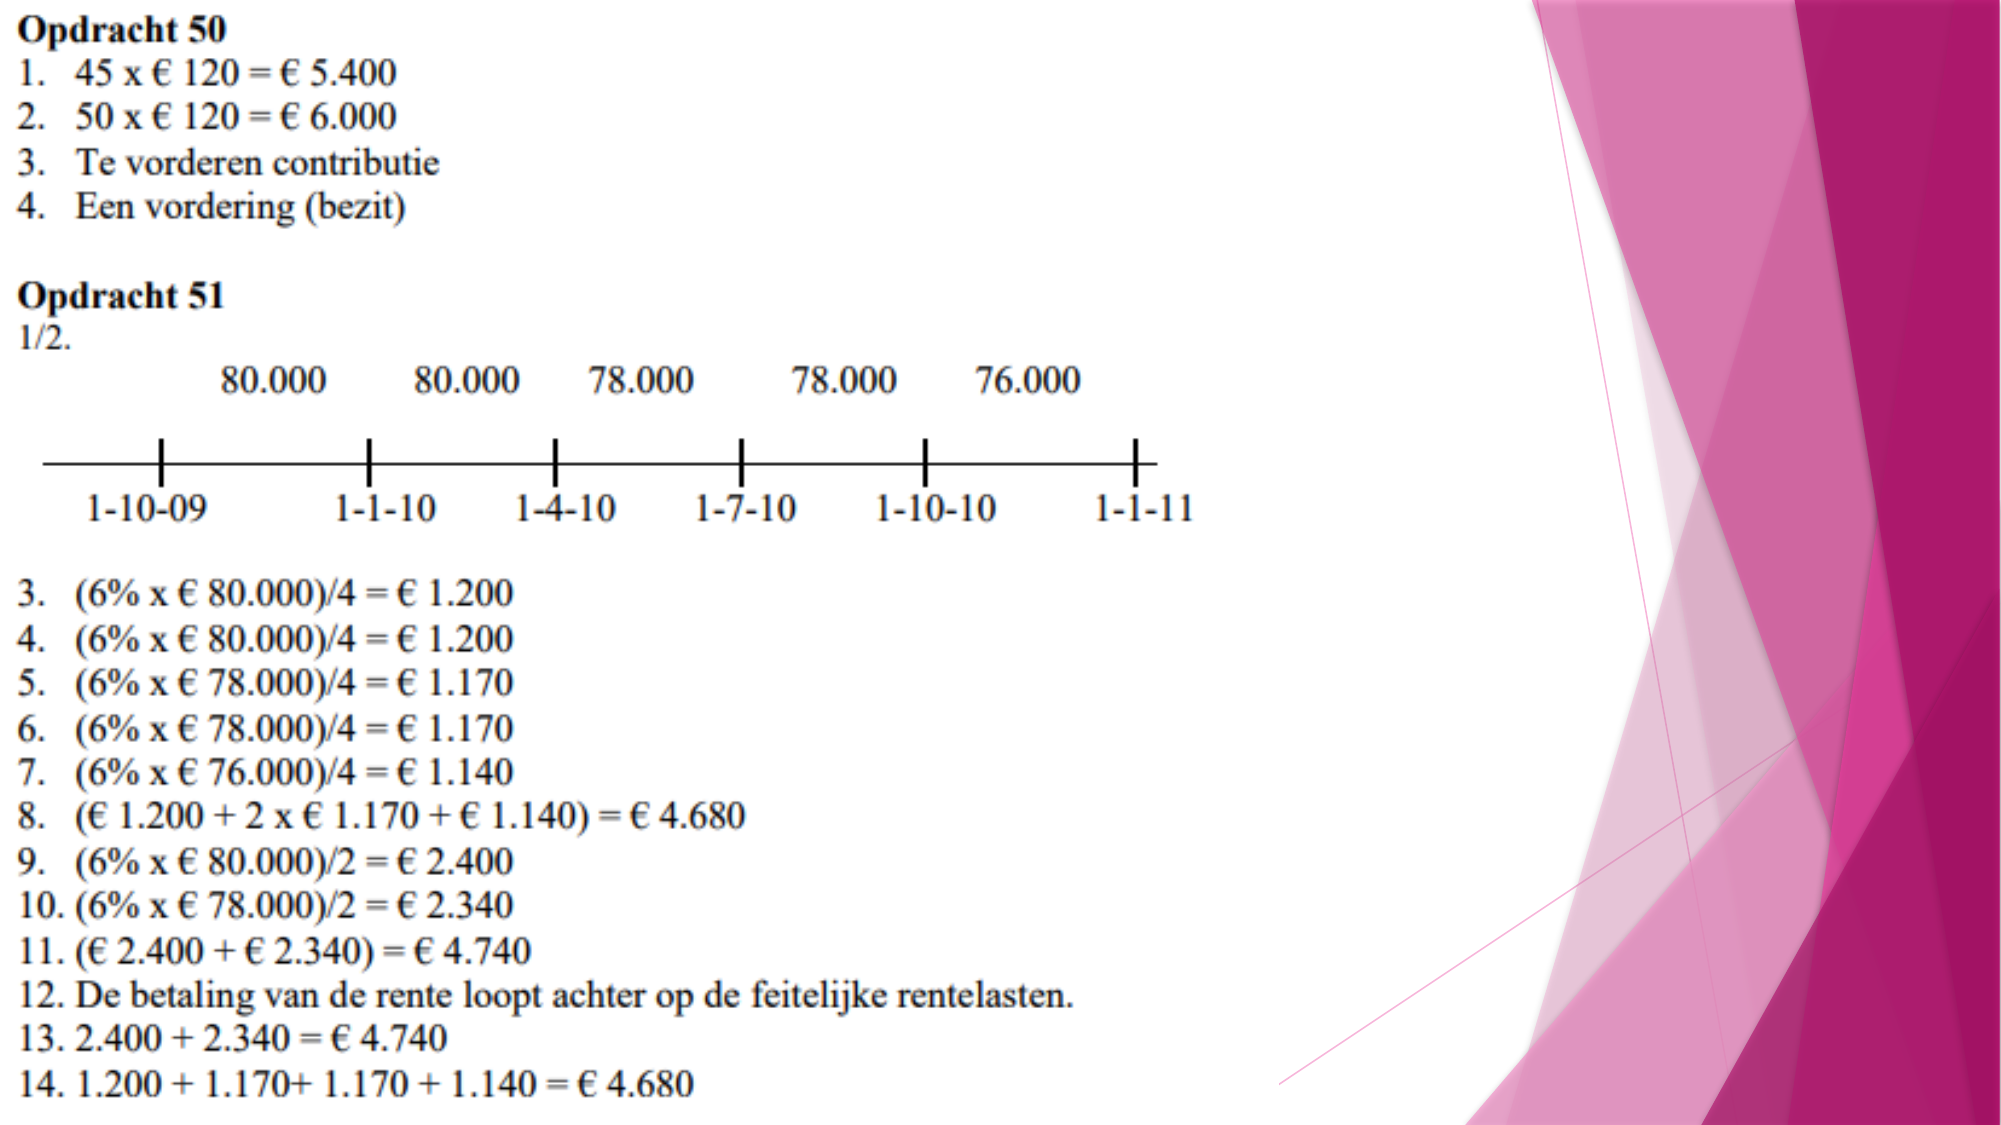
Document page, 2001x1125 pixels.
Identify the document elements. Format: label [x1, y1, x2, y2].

picture [0, 0, 1280, 1125]
